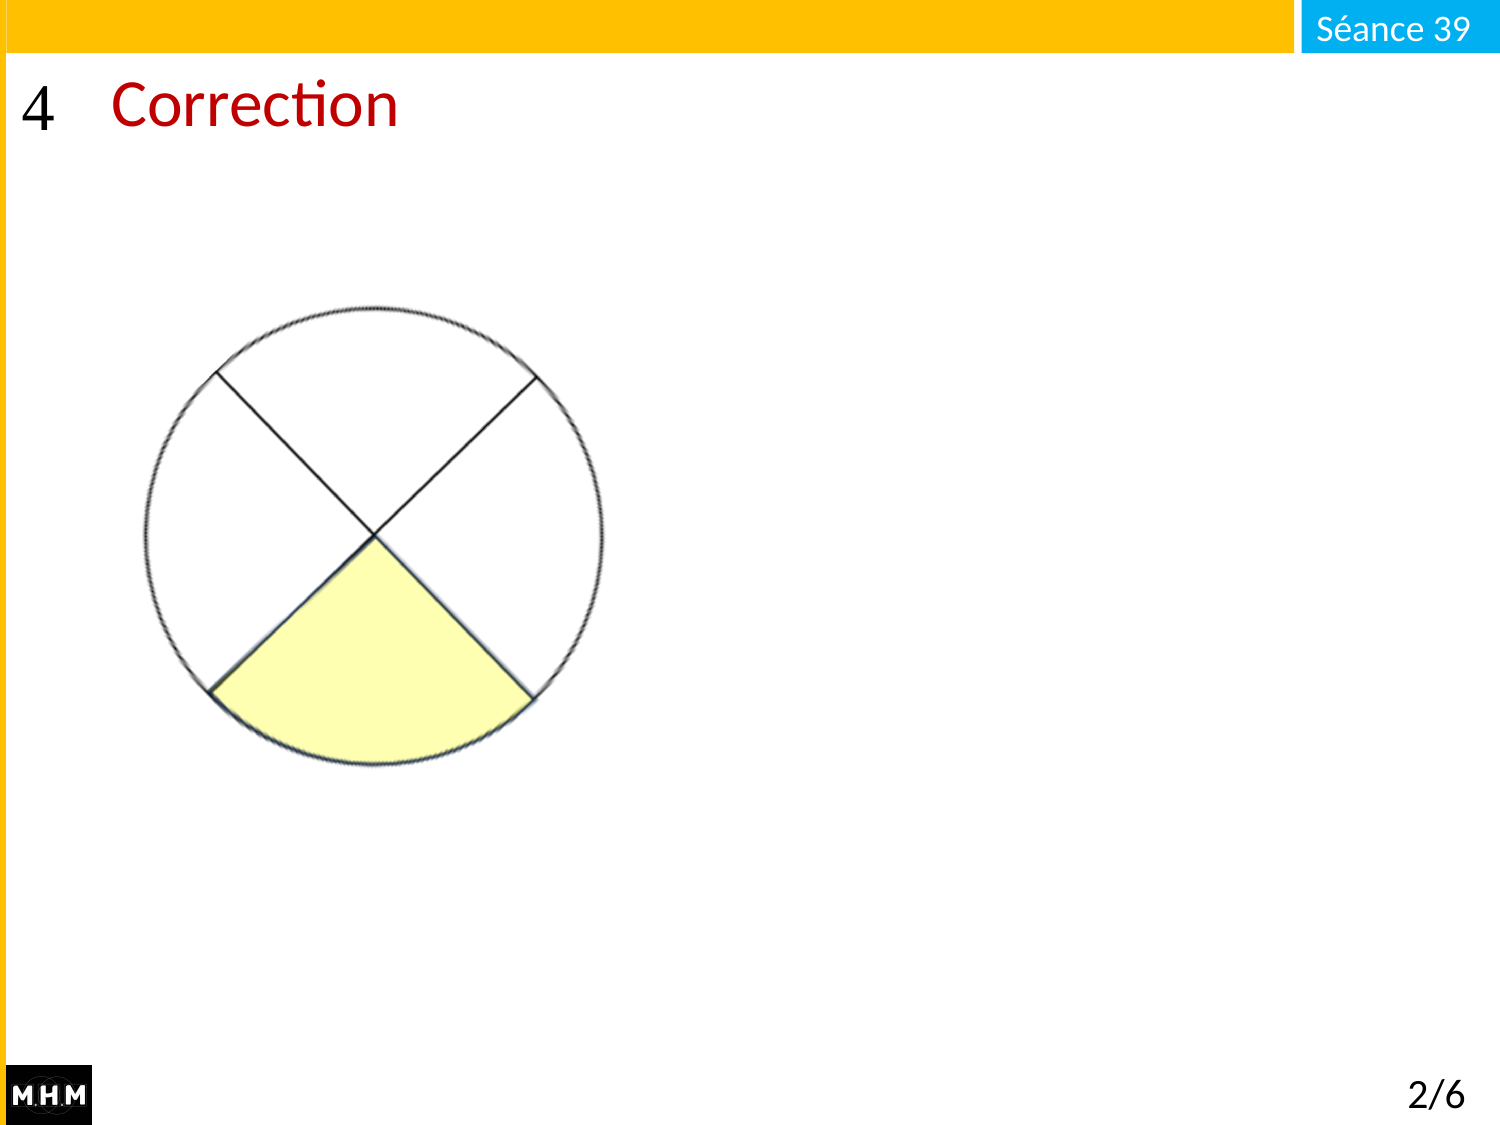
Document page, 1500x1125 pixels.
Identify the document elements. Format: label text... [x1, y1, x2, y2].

list 2/6 [1373, 1064, 1500, 1125]
title Correction [96, 60, 1391, 149]
picture [48, 209, 723, 885]
picture [6, 1065, 92, 1125]
